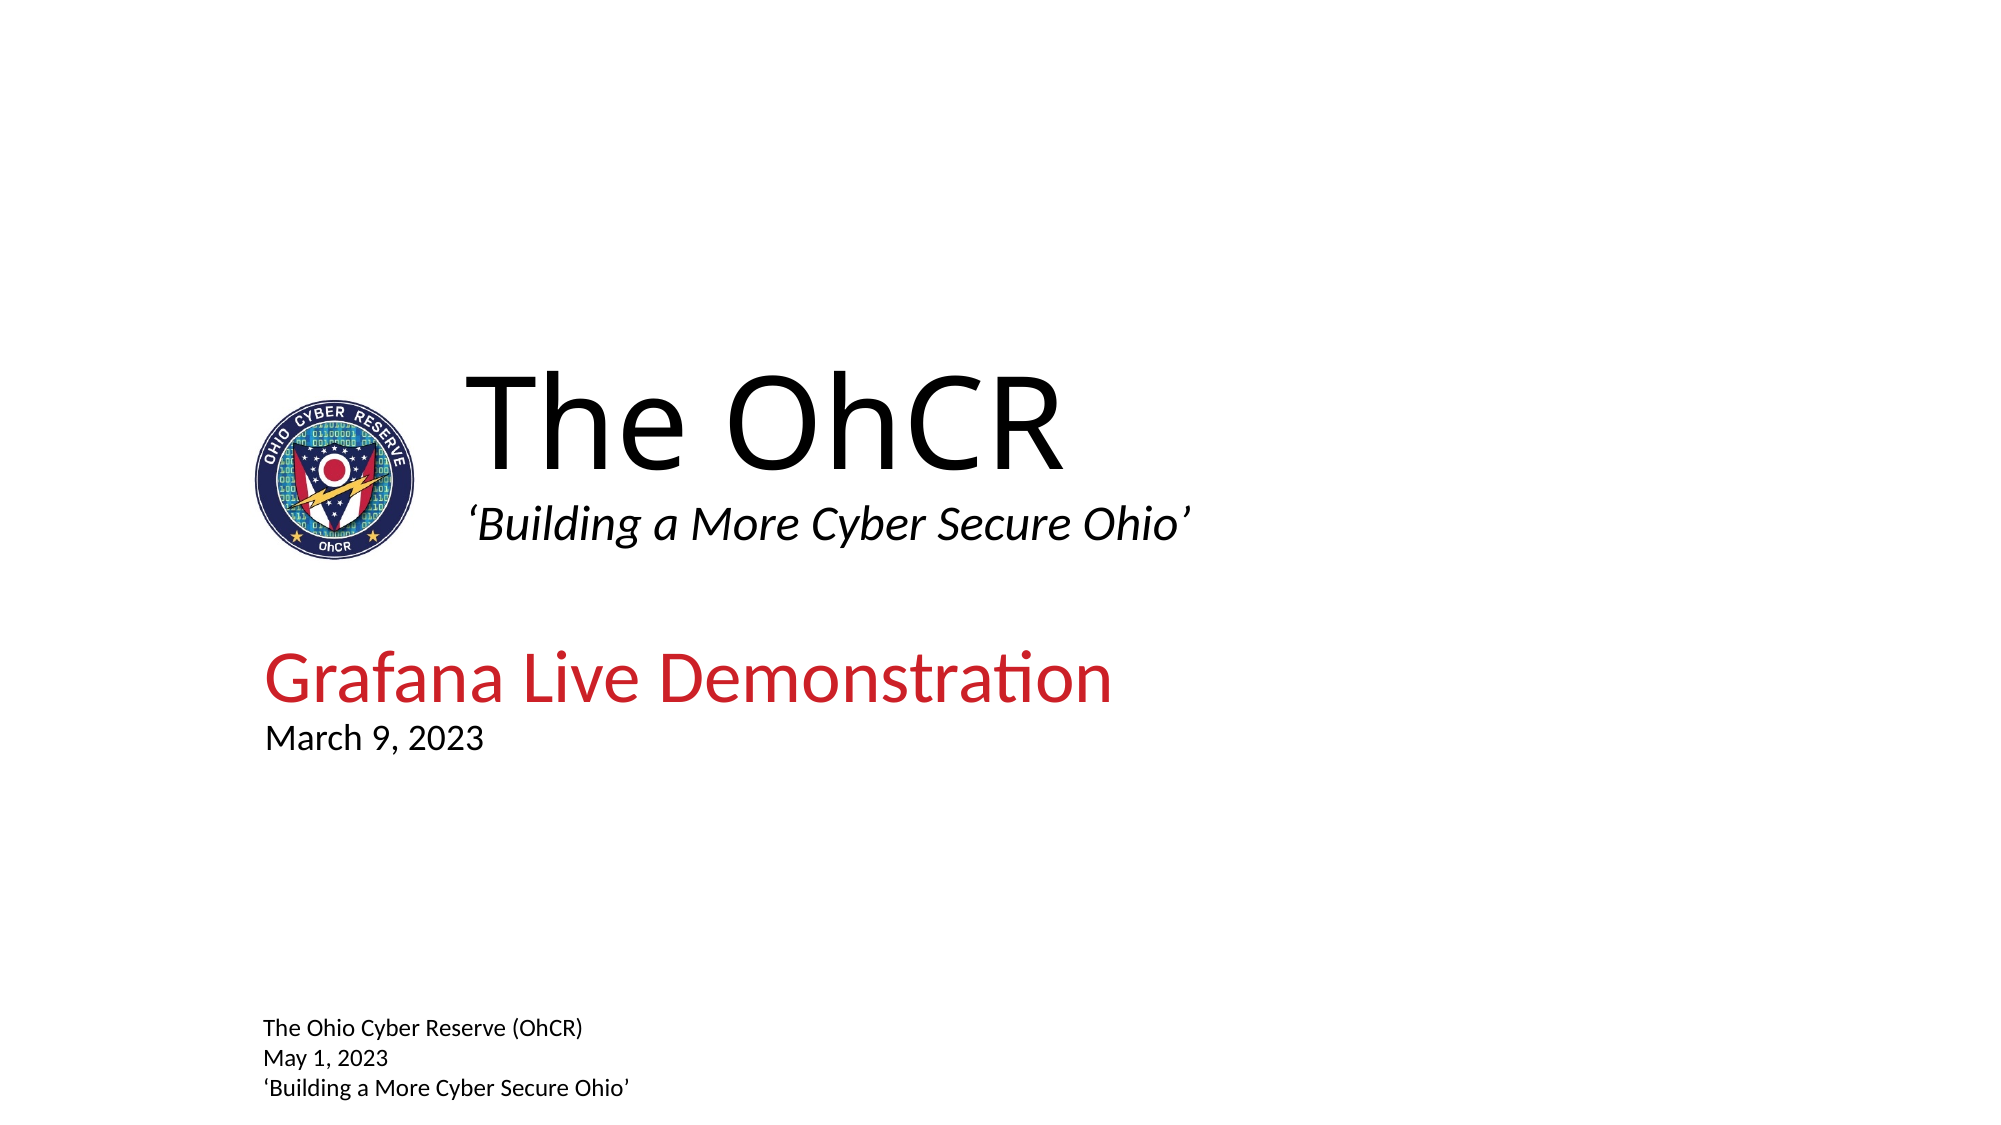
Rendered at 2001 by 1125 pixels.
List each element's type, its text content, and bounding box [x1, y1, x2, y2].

picture [249, 396, 420, 563]
text_box The Ohio Cyber Reserve (OhCR) May 1, 2023 ‘Building a More Cyber Secure Ohio’ [248, 1004, 648, 1109]
title The OhCR ‘Building a More Cyber Secure Ohio’ [450, 202, 1750, 630]
subtitle Grafana Live Demonstration March 9, 2023 [249, 630, 1834, 907]
